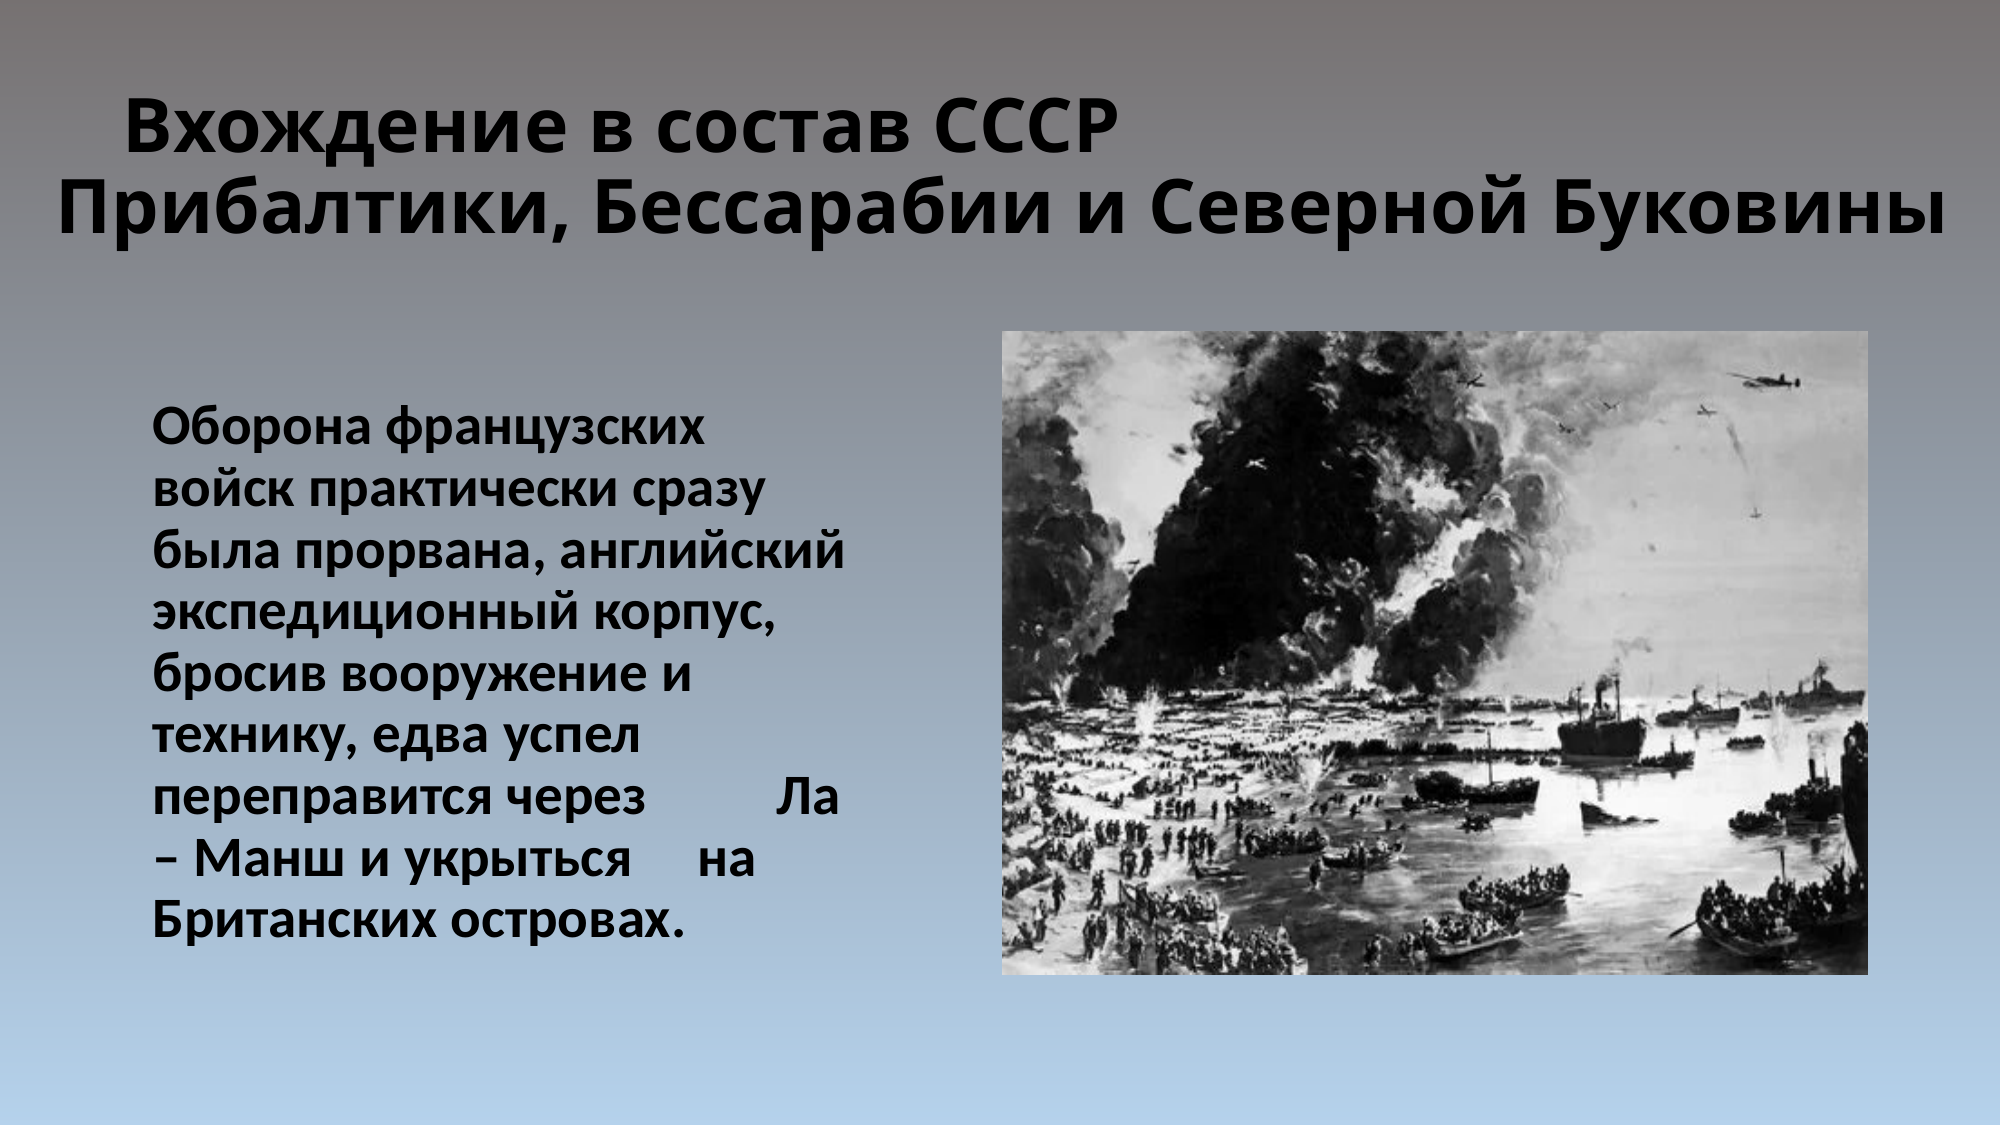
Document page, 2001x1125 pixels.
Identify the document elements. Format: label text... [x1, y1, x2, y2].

picture [1002, 331, 1868, 975]
title Вхождение в состав СССР Прибалтики, Бессарабии и Северной Буковины [31, 59, 1973, 278]
list Оборона французских войск практически сразу была прорвана, английский экспедиционный корпус, бросив вооружение и технику, едва успел переправится через Ла – Манш и укрыться на Британских островах. [137, 299, 865, 1014]
